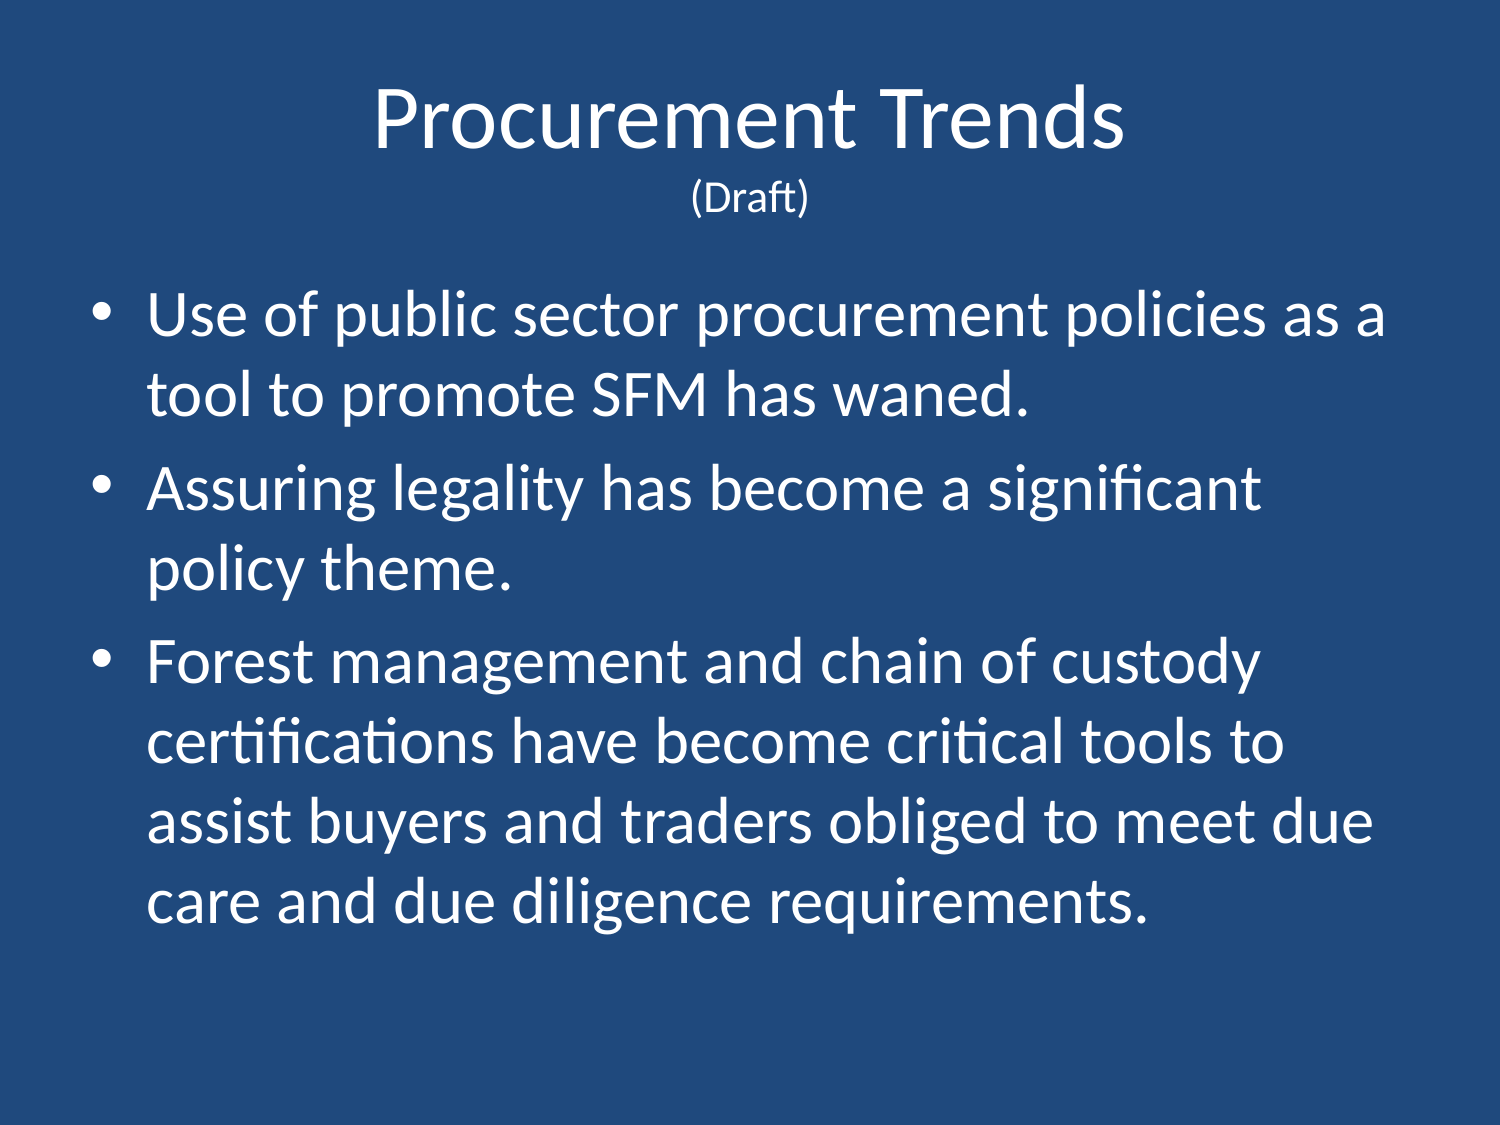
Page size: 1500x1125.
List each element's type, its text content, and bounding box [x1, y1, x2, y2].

title Procurement Trends (Draft) [75, 45, 1425, 233]
list Use of public sector procurement policies as a tool to promote SFM has waned. Assuring legality has become a significant policy theme. Forest management and chain of custody certifications have become critical tools to assist buyers and traders obliged to meet due care and due diligence requirements. [75, 262, 1425, 1005]
